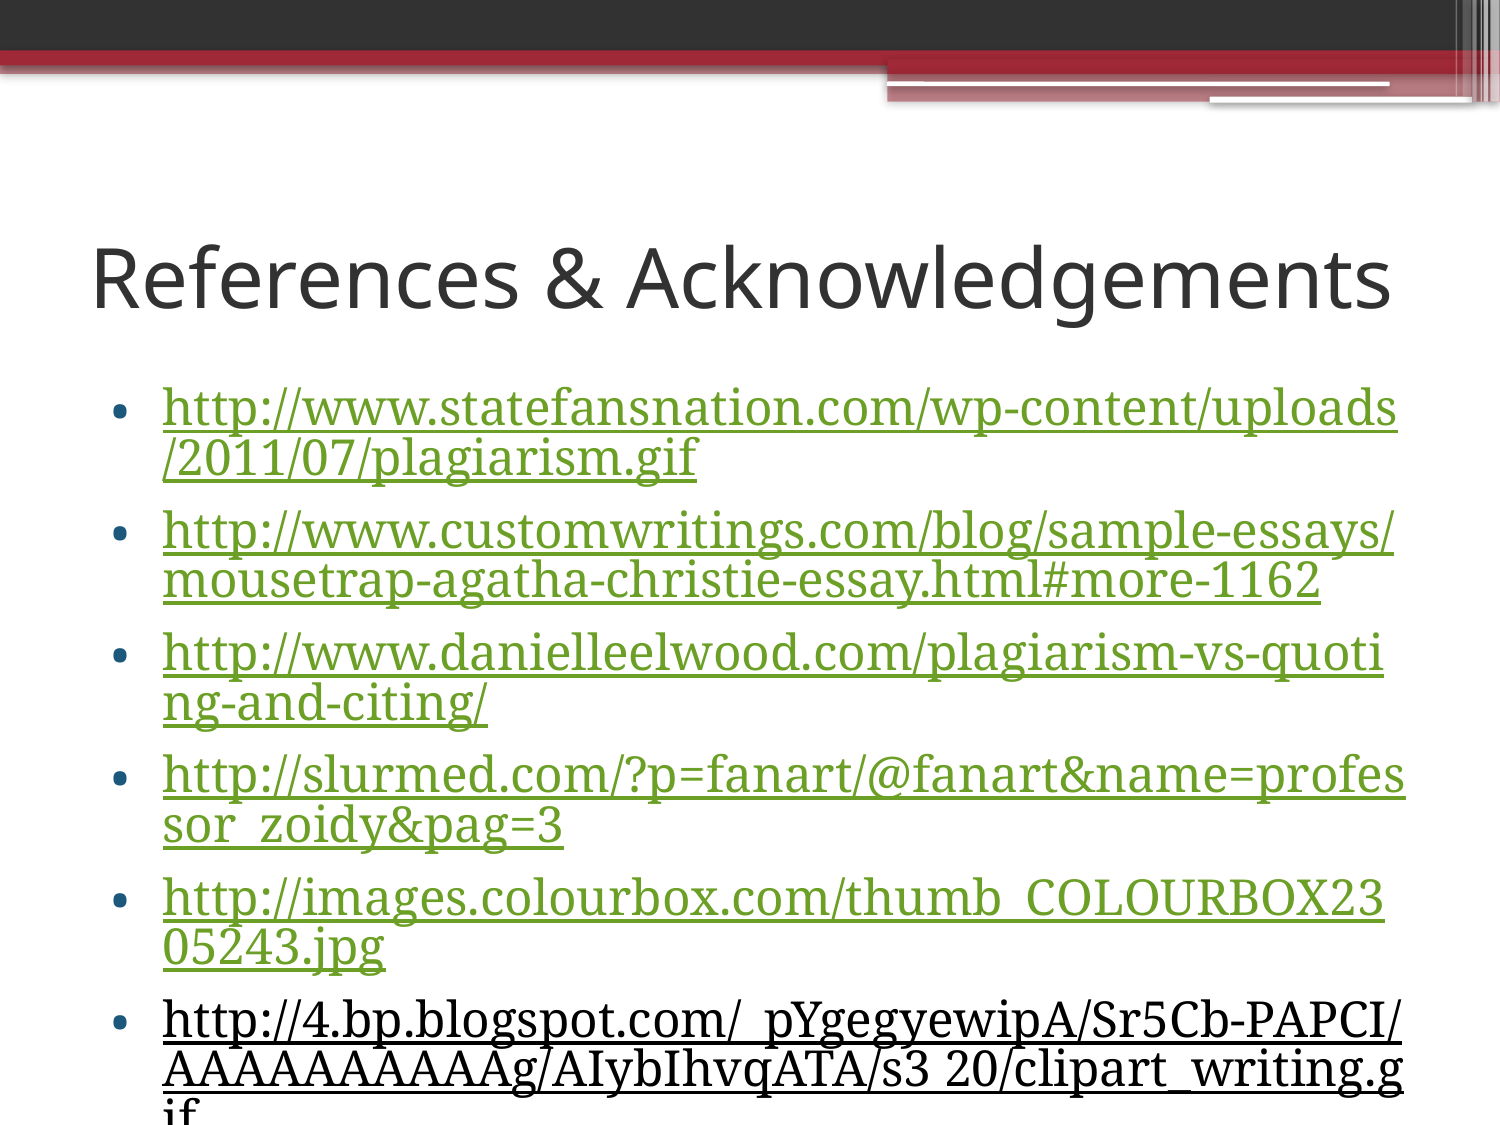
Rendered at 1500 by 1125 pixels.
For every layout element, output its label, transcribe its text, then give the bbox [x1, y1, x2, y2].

title References & Acknowledgements [75, 187, 1425, 363]
list http://www.statefansnation.com/wp-content/uploads/2011/07/plagiarism.gif http://www.customwritings.com/blog/sample-essays/mousetrap-agatha-christie-essay.html#more-1162 http://www.danielleelwood.com/plagiarism-vs-quoting-and-citing/ http://slurmed.com/?p=fanart/@fanart&name=professor_zoidy&pag=3 http://images.colourbox.com/thumb_COLOURBOX2305243.jpg http://4.bp.blogspot.com/_pYgegyewipA/Sr5Cb-PAPCI/AAAAAAAAAAg/AIybIhvqATA/s3 20/clipart_writing.gif http://mattrefghi.com/blog/2010/07/a-true-case-of-accidental-plagiarism/ Al Gore for using inconvenient truth. [75, 368, 1425, 1079]
